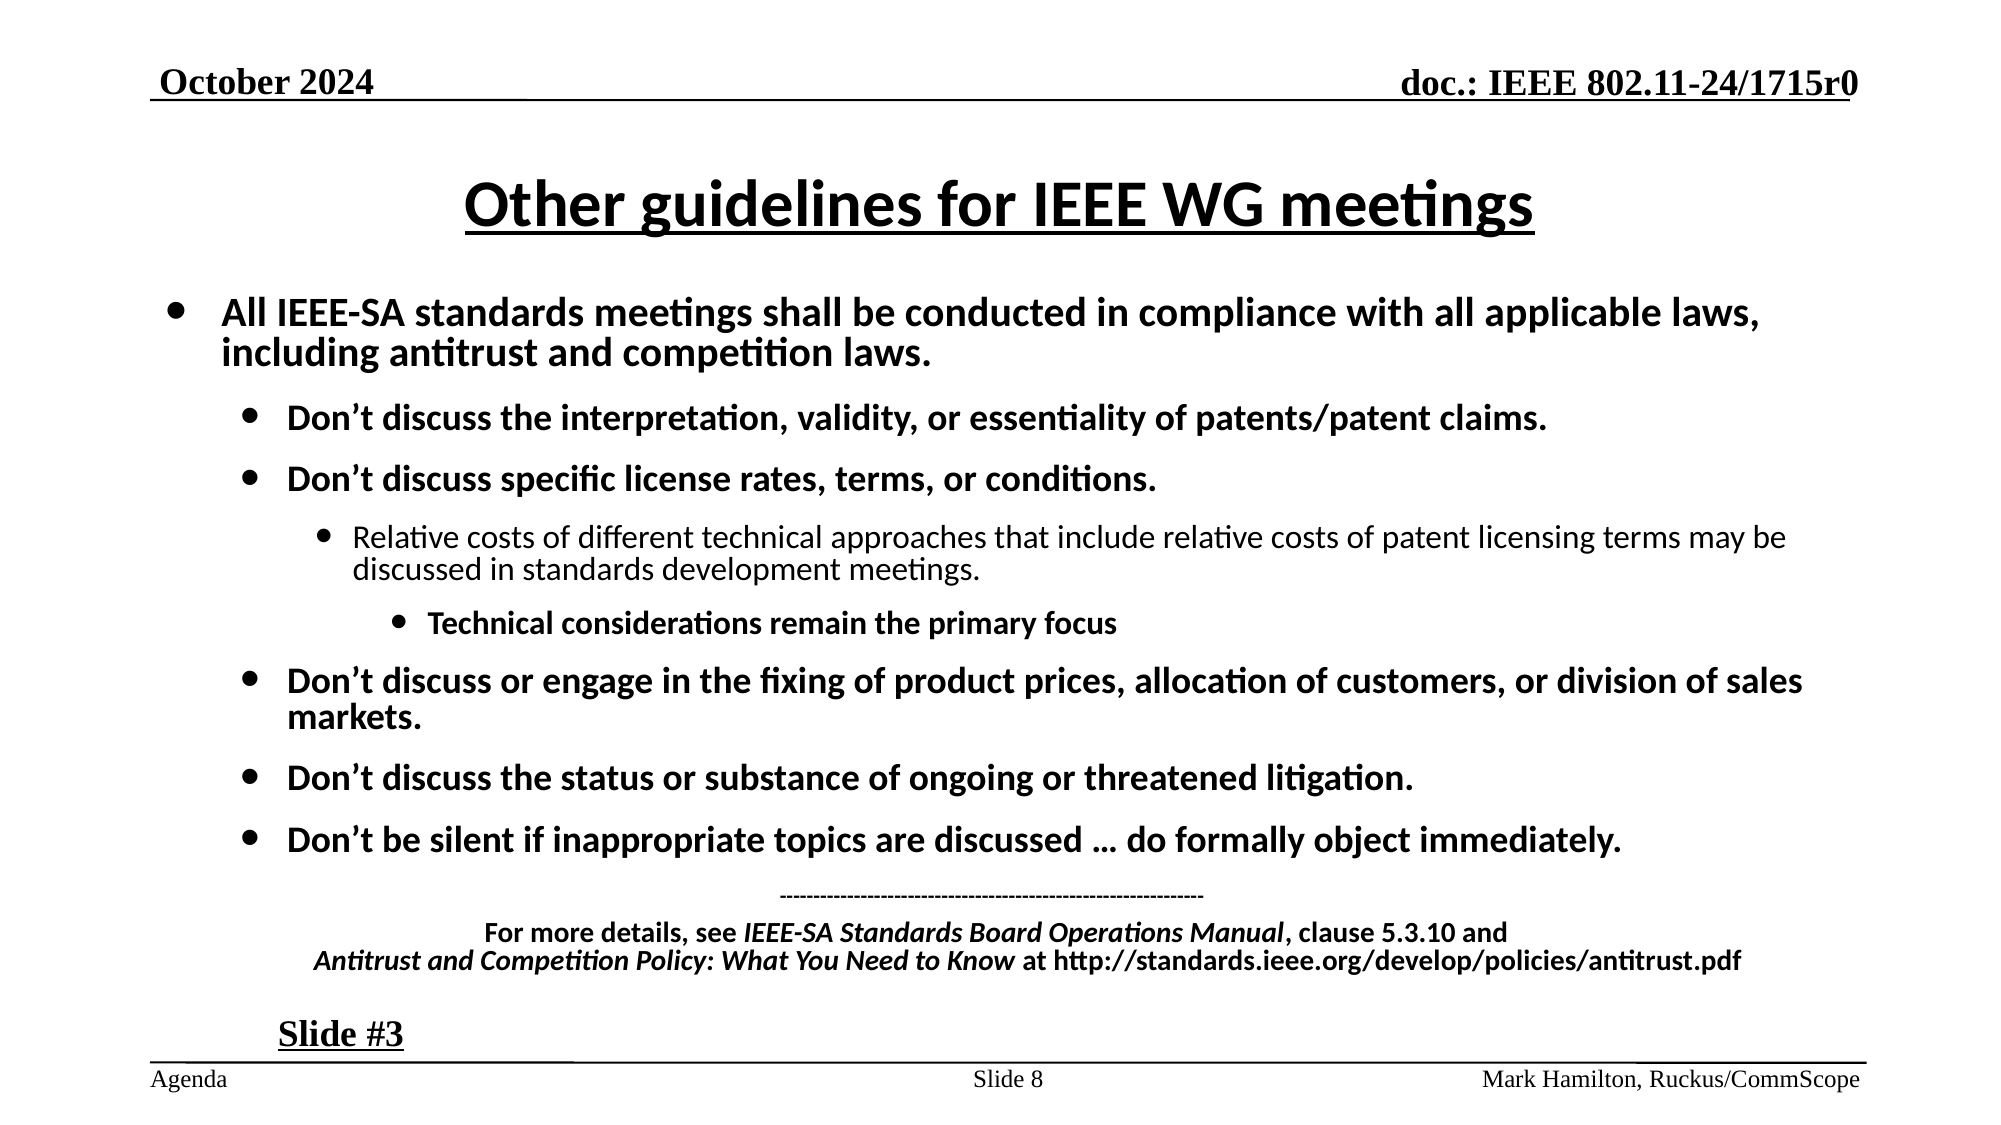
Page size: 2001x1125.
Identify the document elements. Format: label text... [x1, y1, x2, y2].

text_box Slide #3 [263, 1001, 420, 1062]
slide_number Slide 8 [950, 1061, 1067, 1123]
list All IEEE-SA standards meetings shall be conducted in compliance with all applicable laws, including antitrust and competition laws. Don’t discuss the interpretation, validity, or essentiality of patents/patent claims. Don’t discuss specific license rates, terms, or conditions. Relative costs of different technical approaches that include relative costs of patent licensing terms may be discussed in standards development meetings. Technical considerations remain the primary focus Don’t discuss or engage in the fixing of product prices, allocation of customers, or division of sales markets. Don’t discuss the status or substance of ongoing or threatened litigation. Don’t be silent if inappropriate topics are discussed … do formally object immediately. --------------------------------------------------------------- For more details, see IEEE-SA Standards Board Operations Manual, clause 5.3.10 and Antitrust and Competition Policy: What You Need to Know at http://standards.ieee.org/develop/policies/antitrust.pdf [149, 286, 1850, 1000]
title Other guidelines for IEEE WG meetings [149, 112, 1850, 286]
